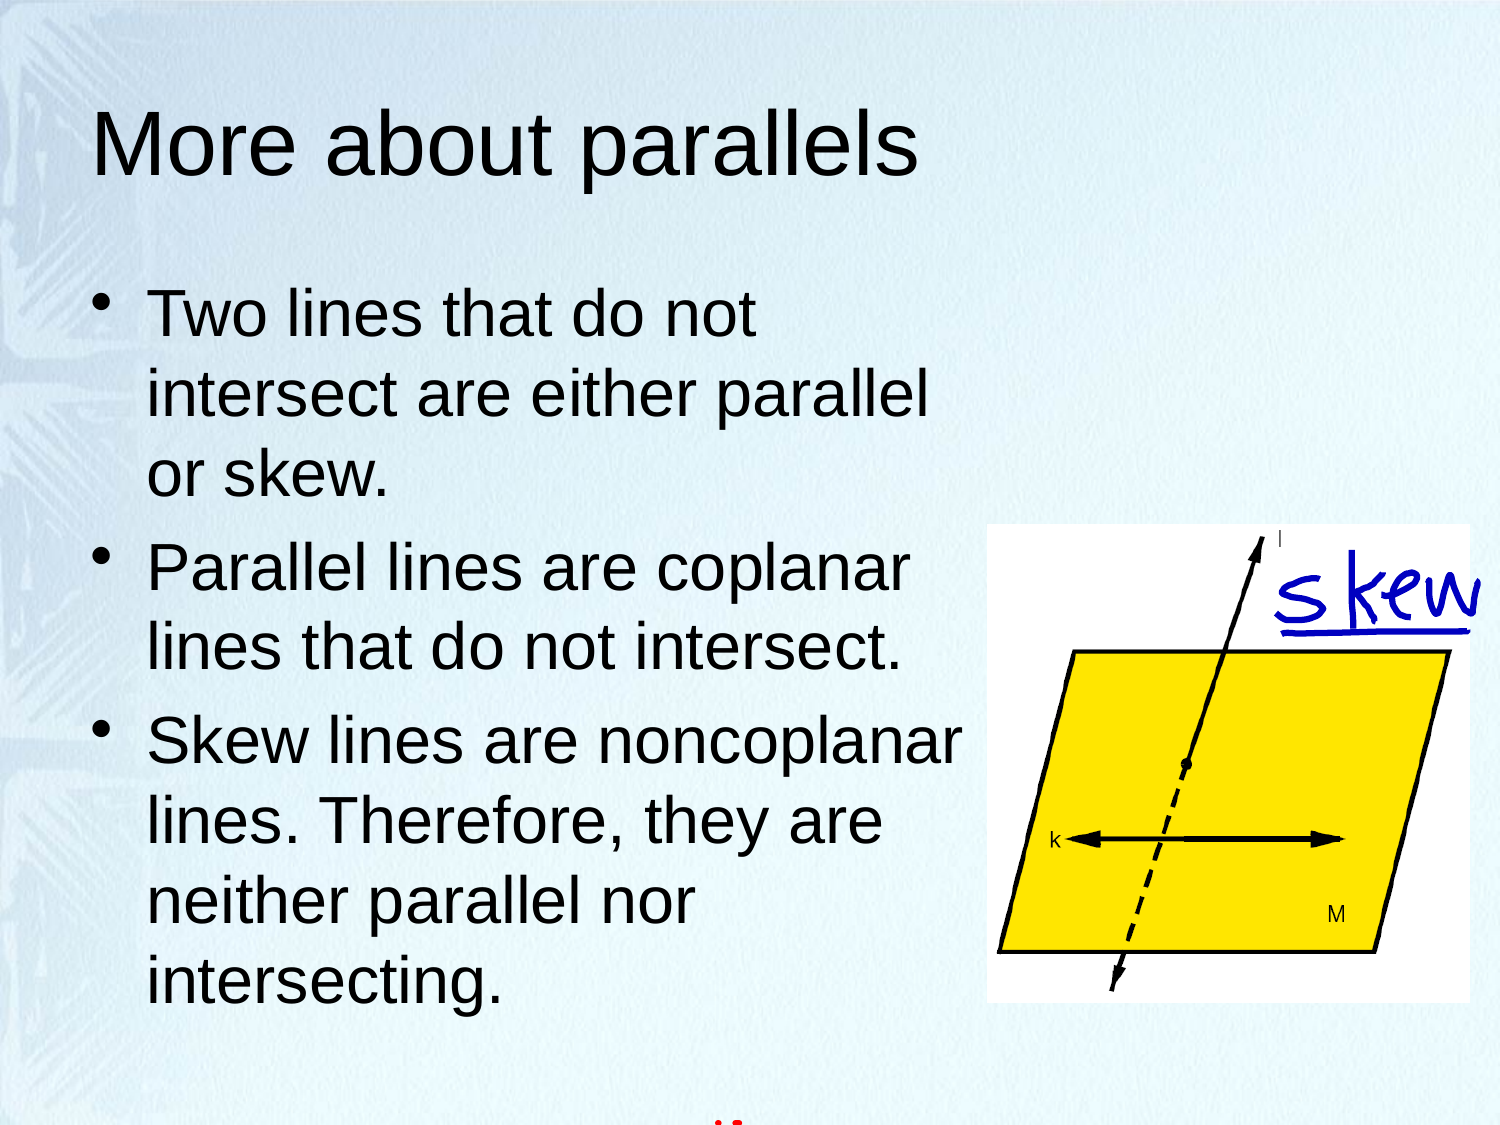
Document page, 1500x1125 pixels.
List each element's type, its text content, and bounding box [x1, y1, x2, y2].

picture [0, 0, 1500, 1125]
text_box [1474, 580, 1479, 607]
list Two lines that do not intersect are either parallel or skew. Parallel lines are coplanar lines that do not intersect. Skew lines are noncoplanar lines. Therefore, they are neither parallel nor intersecting. [74, 262, 1013, 1006]
title More about parallels [74, 44, 1426, 233]
